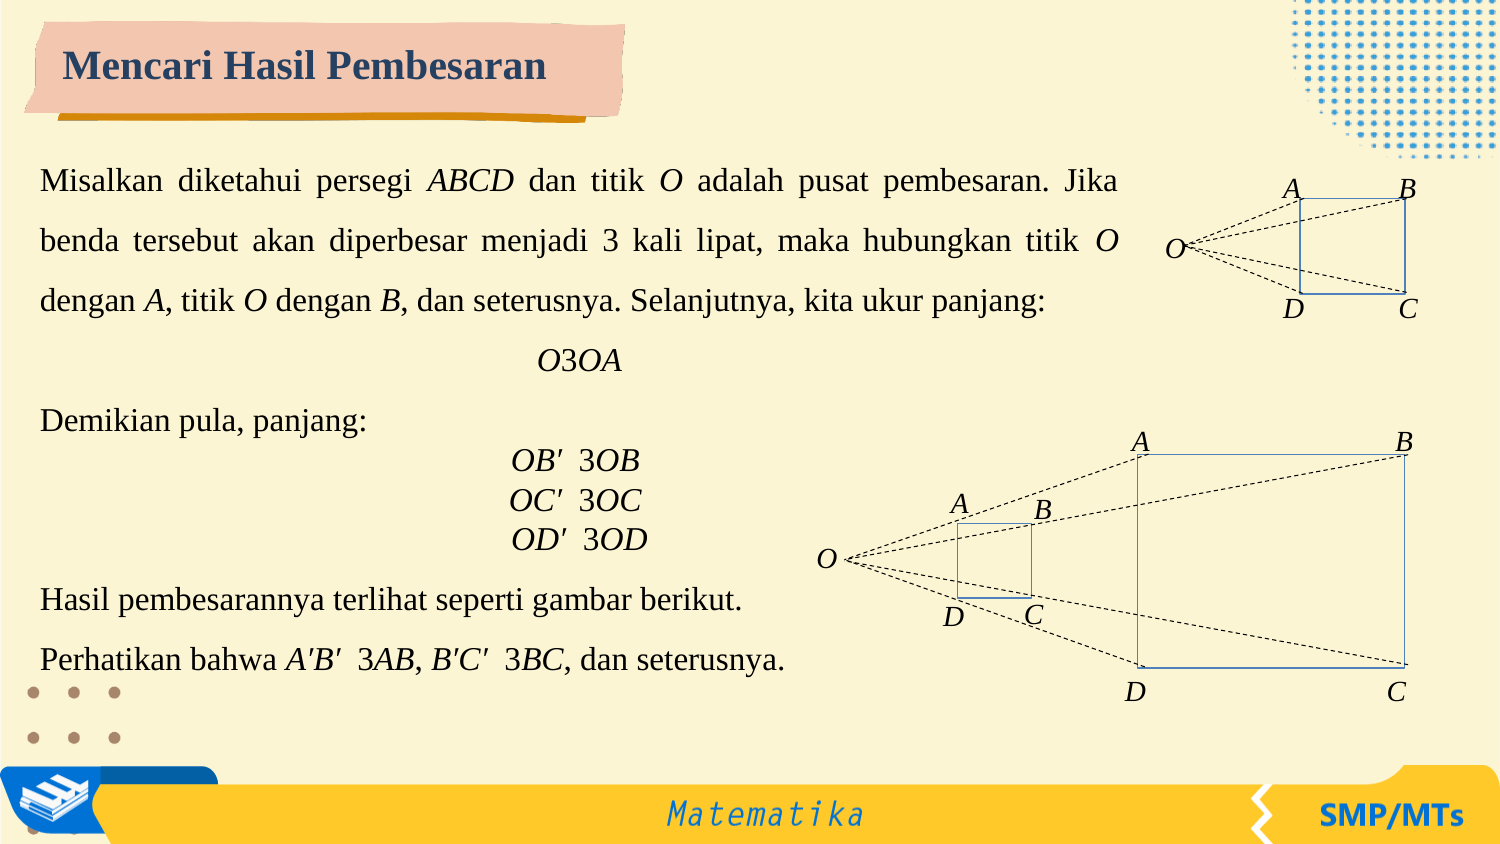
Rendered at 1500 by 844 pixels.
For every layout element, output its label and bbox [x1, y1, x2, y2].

text_box [1149, 161, 1449, 333]
picture [0, 0, 1500, 844]
text_box [801, 414, 1451, 716]
